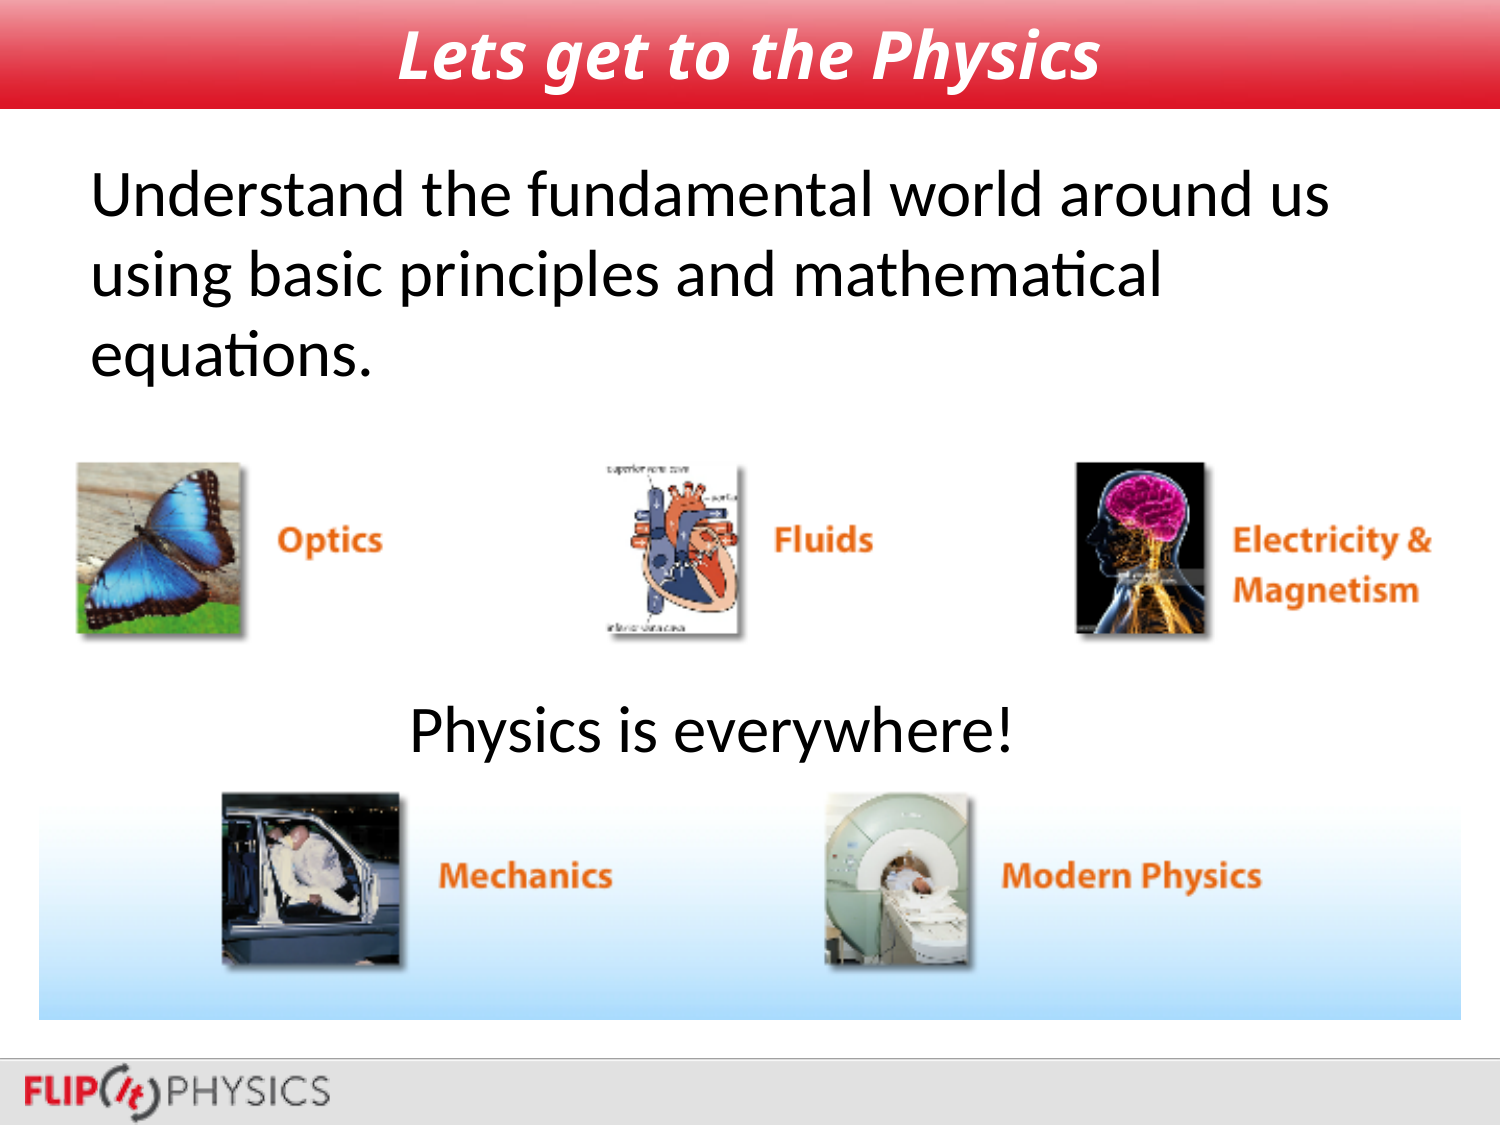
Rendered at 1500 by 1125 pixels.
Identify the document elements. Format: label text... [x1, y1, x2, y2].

picture [0, 1058, 1500, 1125]
list Understand the fundamental world around us using basic principles and mathematical equations. [75, 142, 1425, 438]
title Lets get to the Physics [75, 15, 1425, 91]
picture [0, 0, 1500, 109]
picture [39, 440, 1461, 1020]
